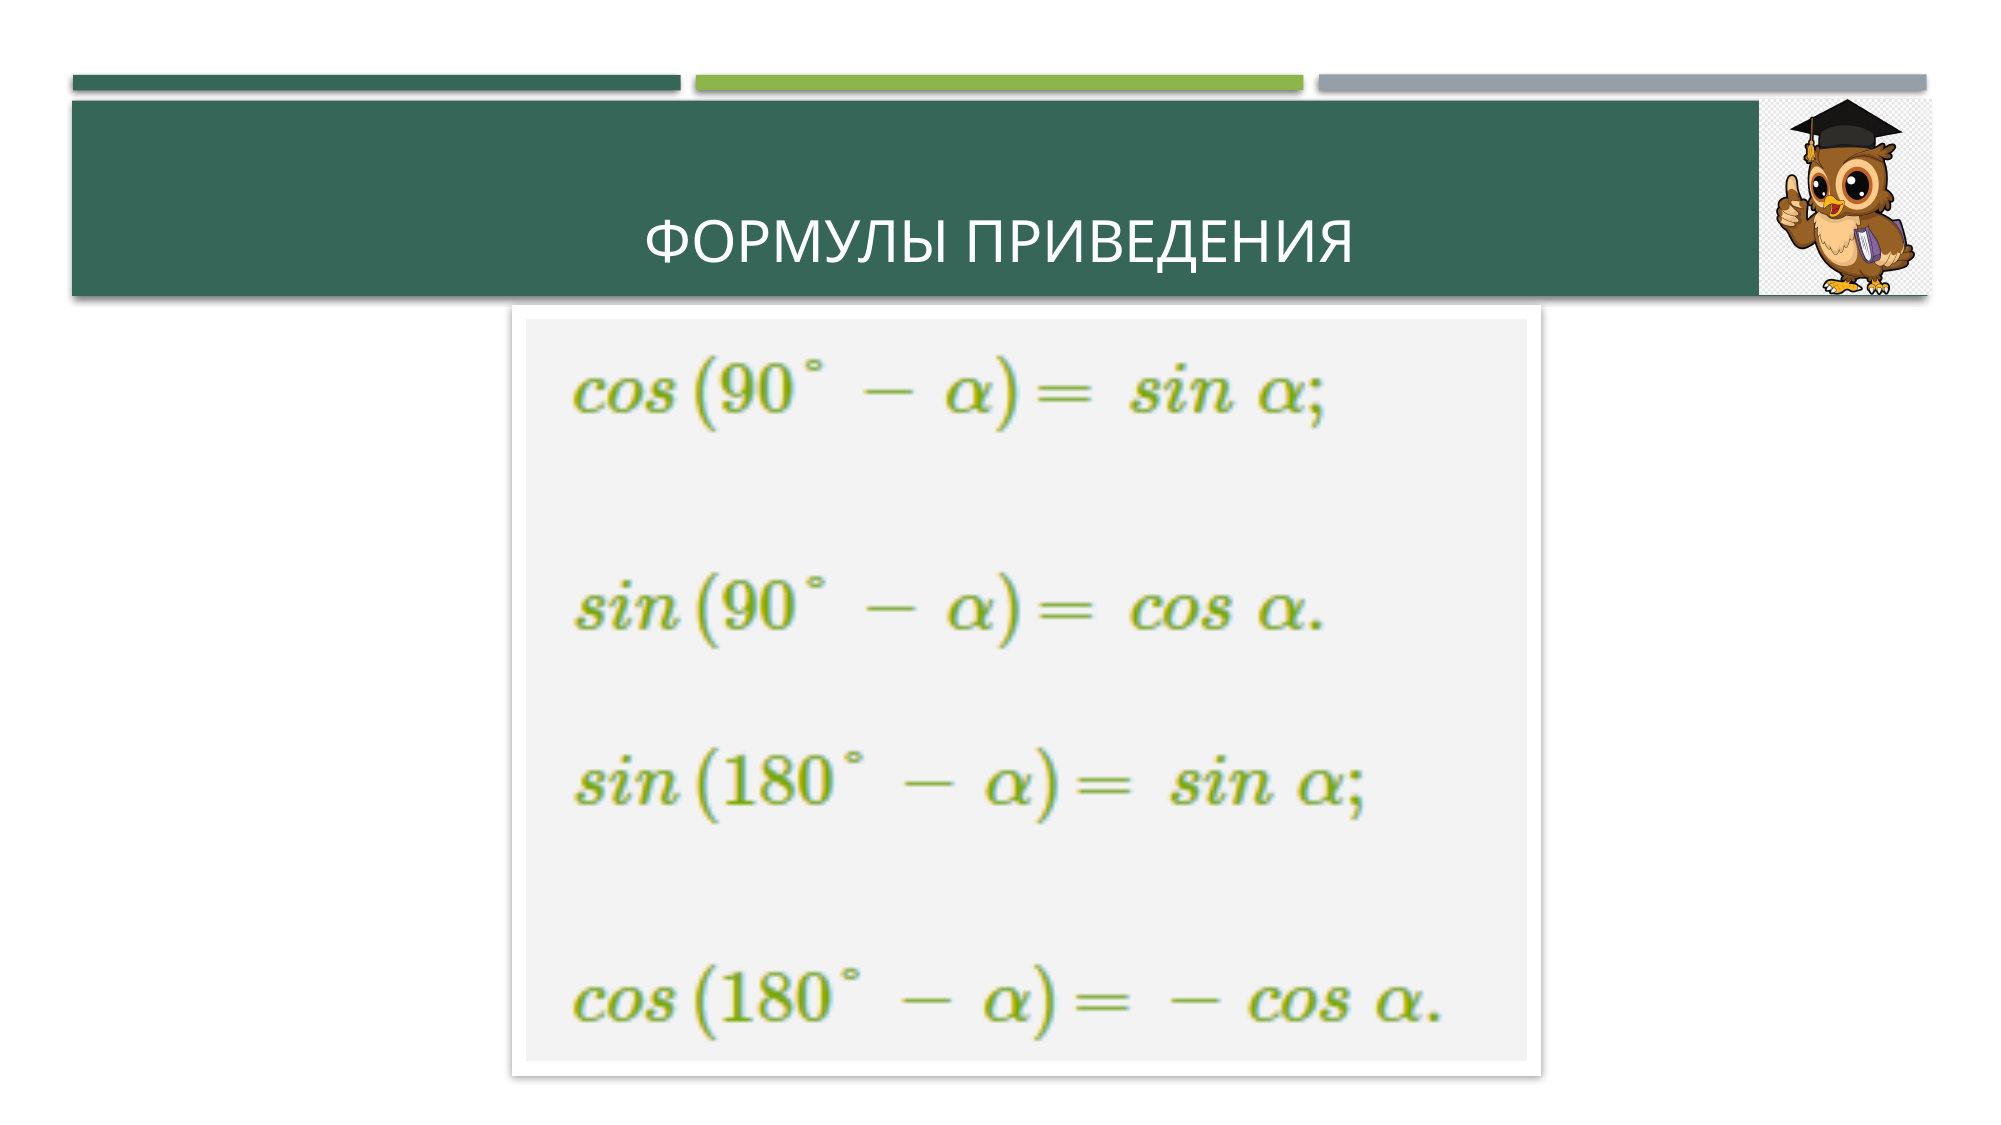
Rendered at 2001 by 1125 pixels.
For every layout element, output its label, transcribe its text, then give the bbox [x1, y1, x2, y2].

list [525, 318, 1528, 1062]
title Формулы приведения [95, 115, 1753, 282]
picture [1759, 99, 1932, 295]
